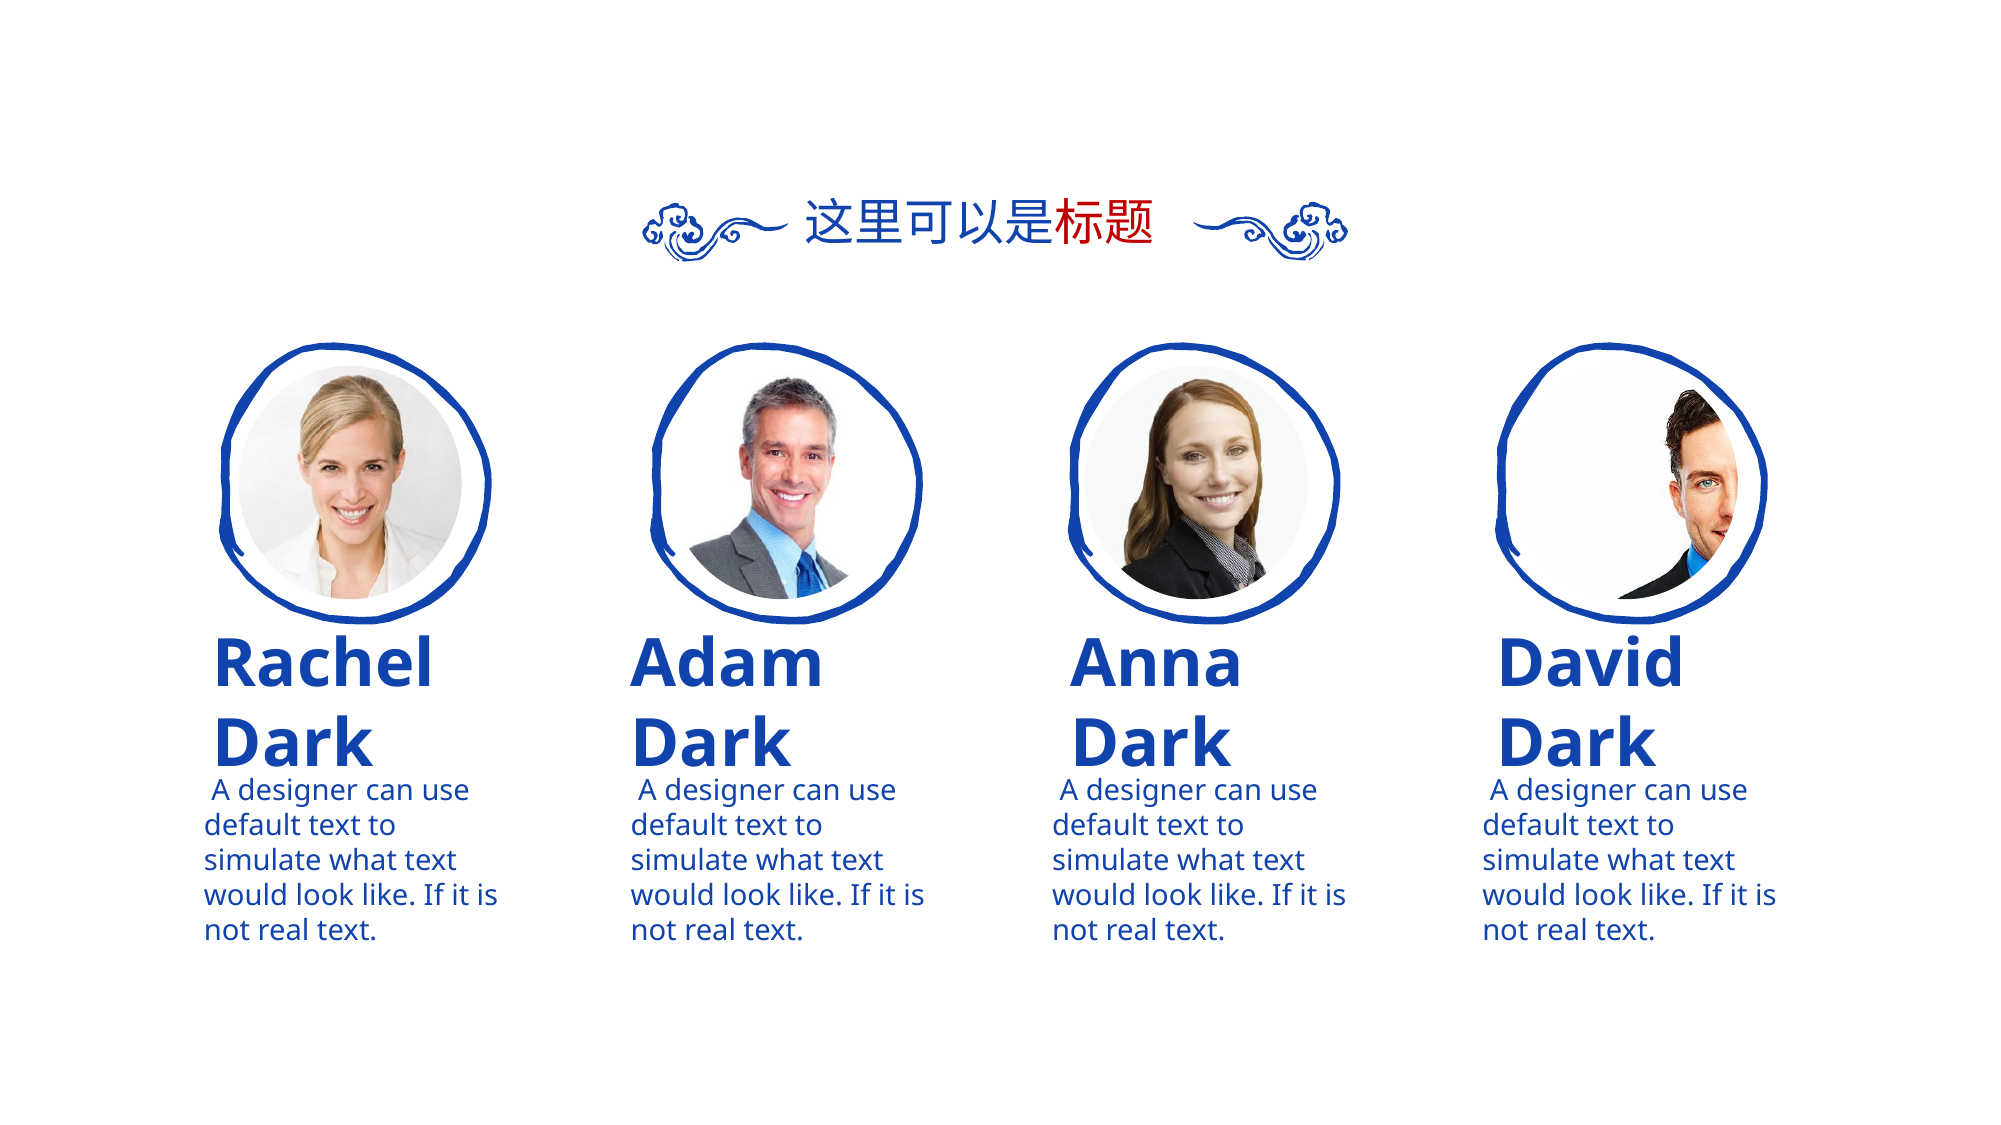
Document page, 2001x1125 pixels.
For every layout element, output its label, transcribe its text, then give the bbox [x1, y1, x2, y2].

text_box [644, 339, 923, 627]
text_box Rachel Dark [212, 620, 515, 771]
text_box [1488, 339, 1768, 627]
text_box A designer can use default text to simulate what text would look like. If it is not real text. [1052, 771, 1363, 947]
text_box Adam Dark [630, 620, 927, 771]
text_box A designer can use default text to simulate what text would look like. If it is not real text. [203, 771, 515, 947]
text_box Anna Dark [1070, 620, 1351, 771]
text_box A designer can use default text to simulate what text would look like. If it is not real text. [630, 771, 942, 947]
text_box David Dark [1496, 620, 1787, 771]
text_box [642, 183, 1348, 263]
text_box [1061, 339, 1340, 627]
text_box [212, 339, 492, 627]
text_box A designer can use default text to simulate what text would look like. If it is not real text. [1482, 771, 1793, 947]
